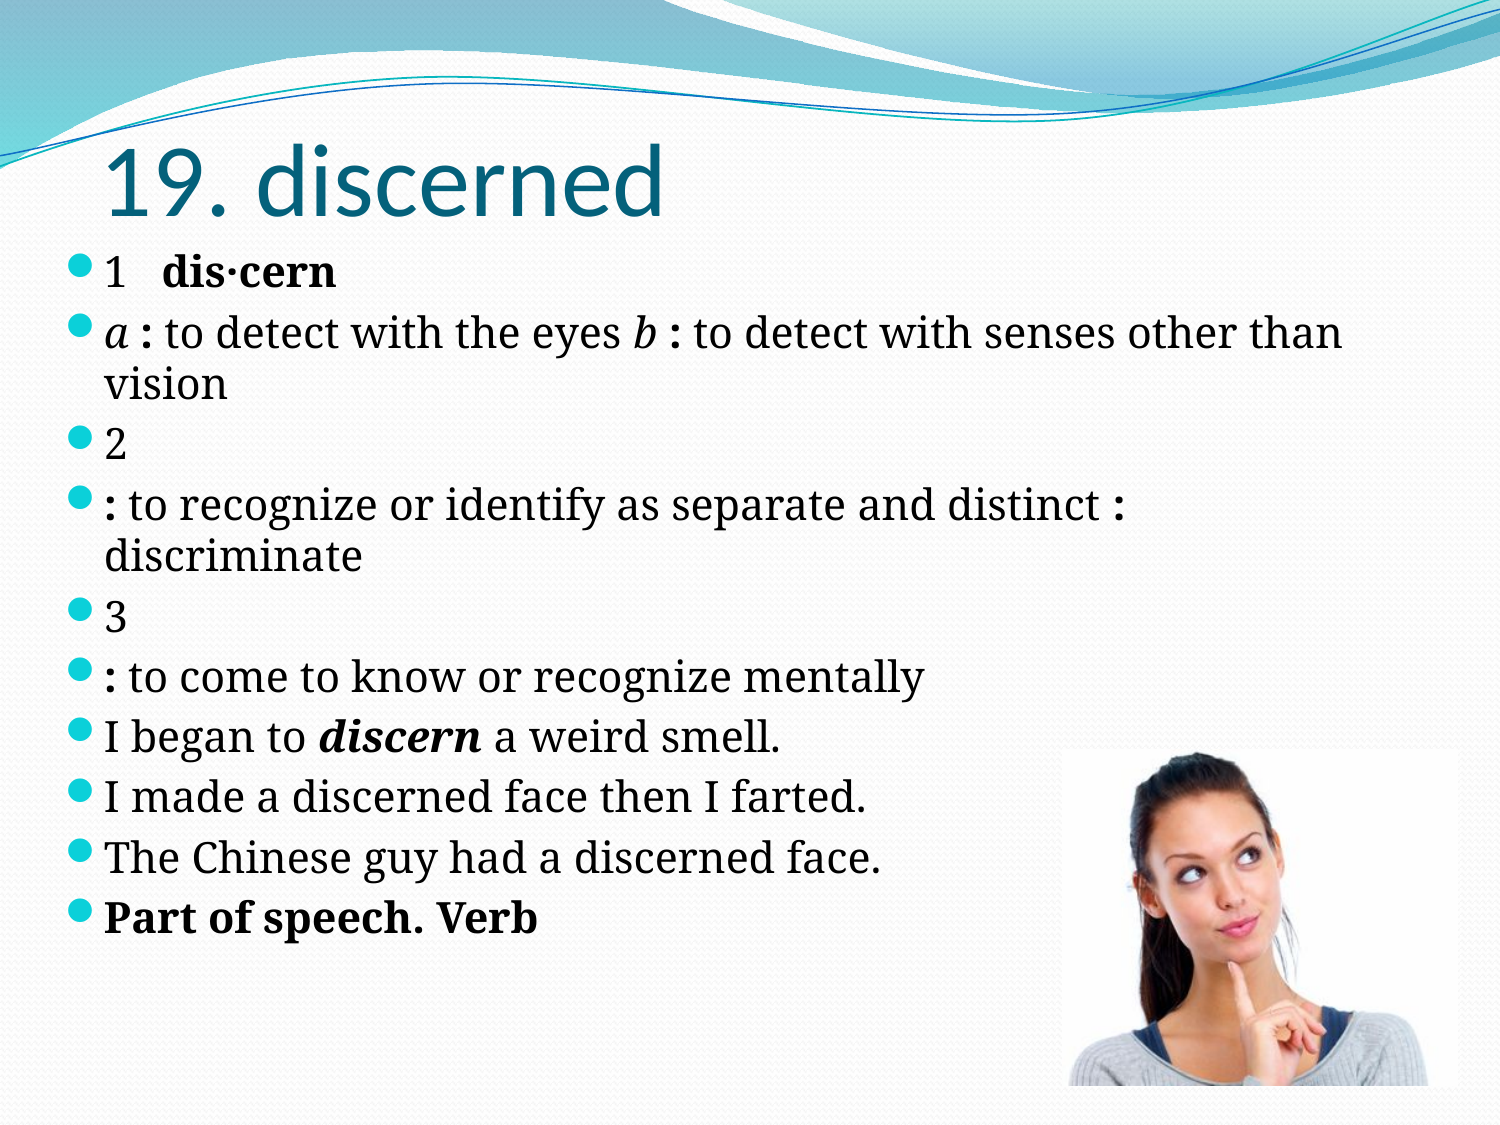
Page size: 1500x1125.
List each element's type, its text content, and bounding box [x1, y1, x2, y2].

title 19. discerned [99, 50, 1450, 238]
list 1 dis·cern a : to detect with the eyes b : to detect with senses other than vision 2 : to recognize or identify as separate and distinct : discriminate 3 : to come to know or recognize mentally I began to discern a weird smell. I made a discerned face then I farted. The Chinese guy had a discerned face. Part of speech. Verb [50, 237, 1400, 950]
picture [1062, 749, 1458, 1087]
